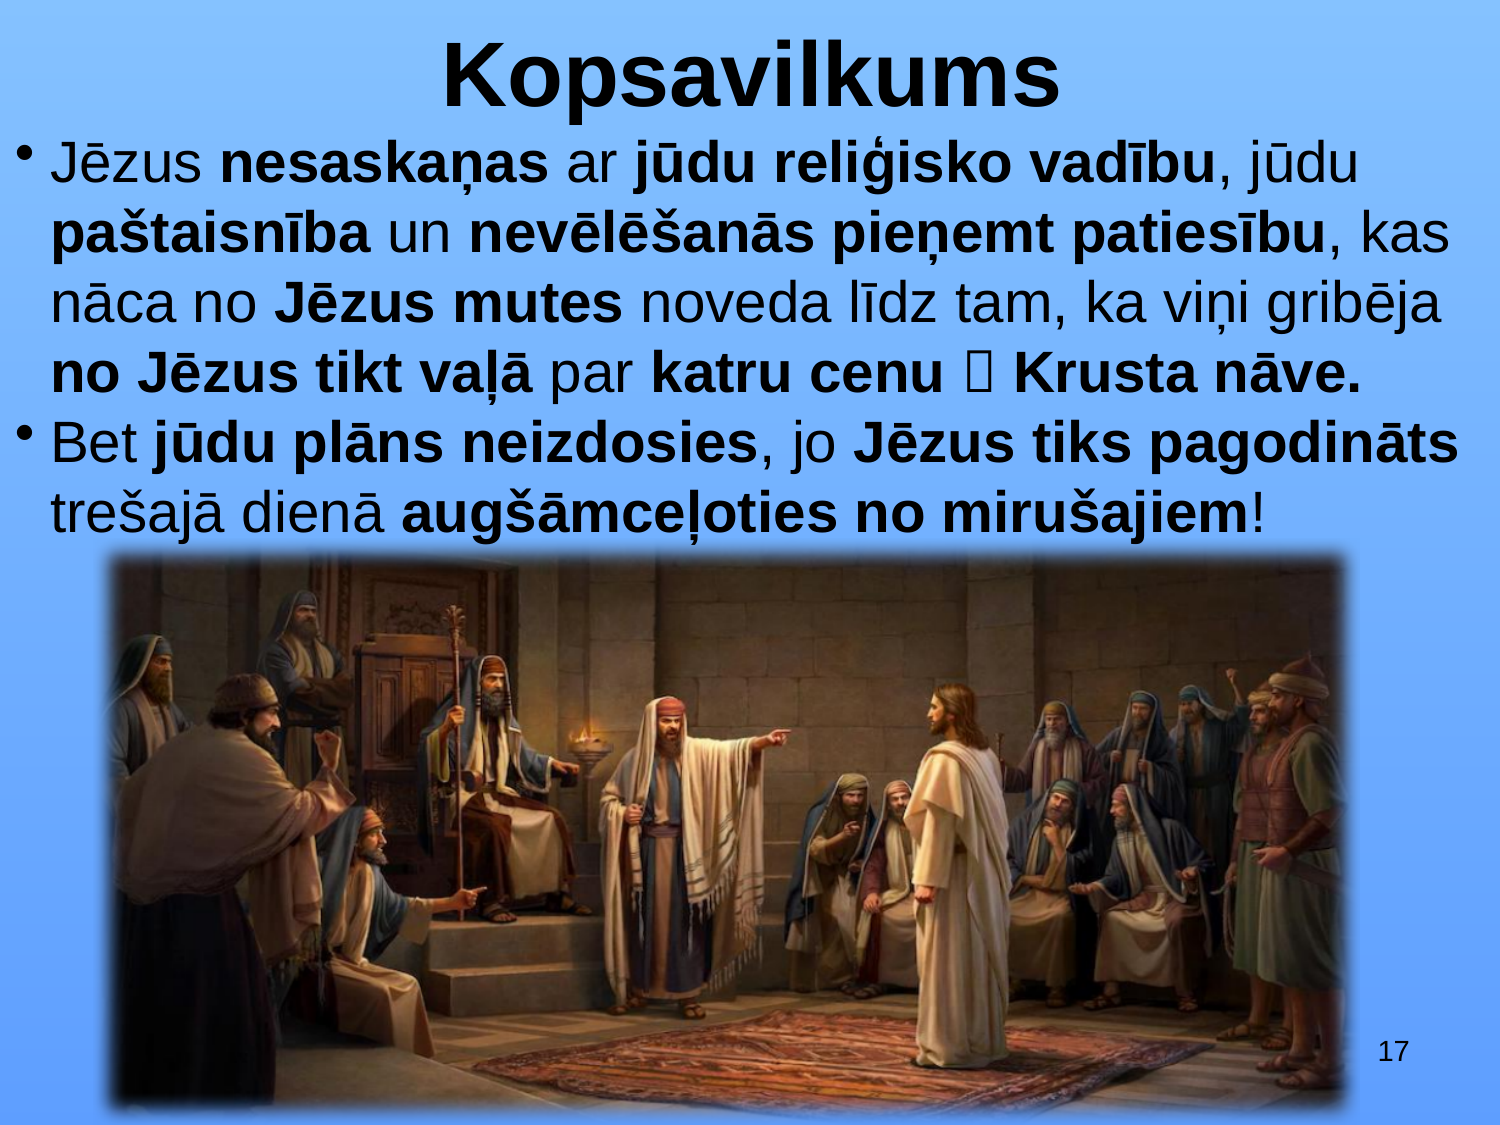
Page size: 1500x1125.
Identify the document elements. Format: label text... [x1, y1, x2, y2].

slide_number 17 [1363, 1024, 1426, 1103]
picture [93, 538, 1360, 1125]
text_box Jēzus nesaskaņas ar jūdu reliģisko vadību, jūdu paštaisnība un nevēlēšanās pieņemt patiesību, kas nāca no Jēzus mutes noveda līdz tam, ka viņi gribēja no Jēzus tikt vaļā par katru cenu  Krusta nāve. Bet jūdu plāns neizdosies, jo Jēzus tiks pagodināts trešajā dienā augšāmceļoties no mirušajiem! [0, 117, 1500, 552]
title Kopsavilkums [76, 0, 1428, 117]
